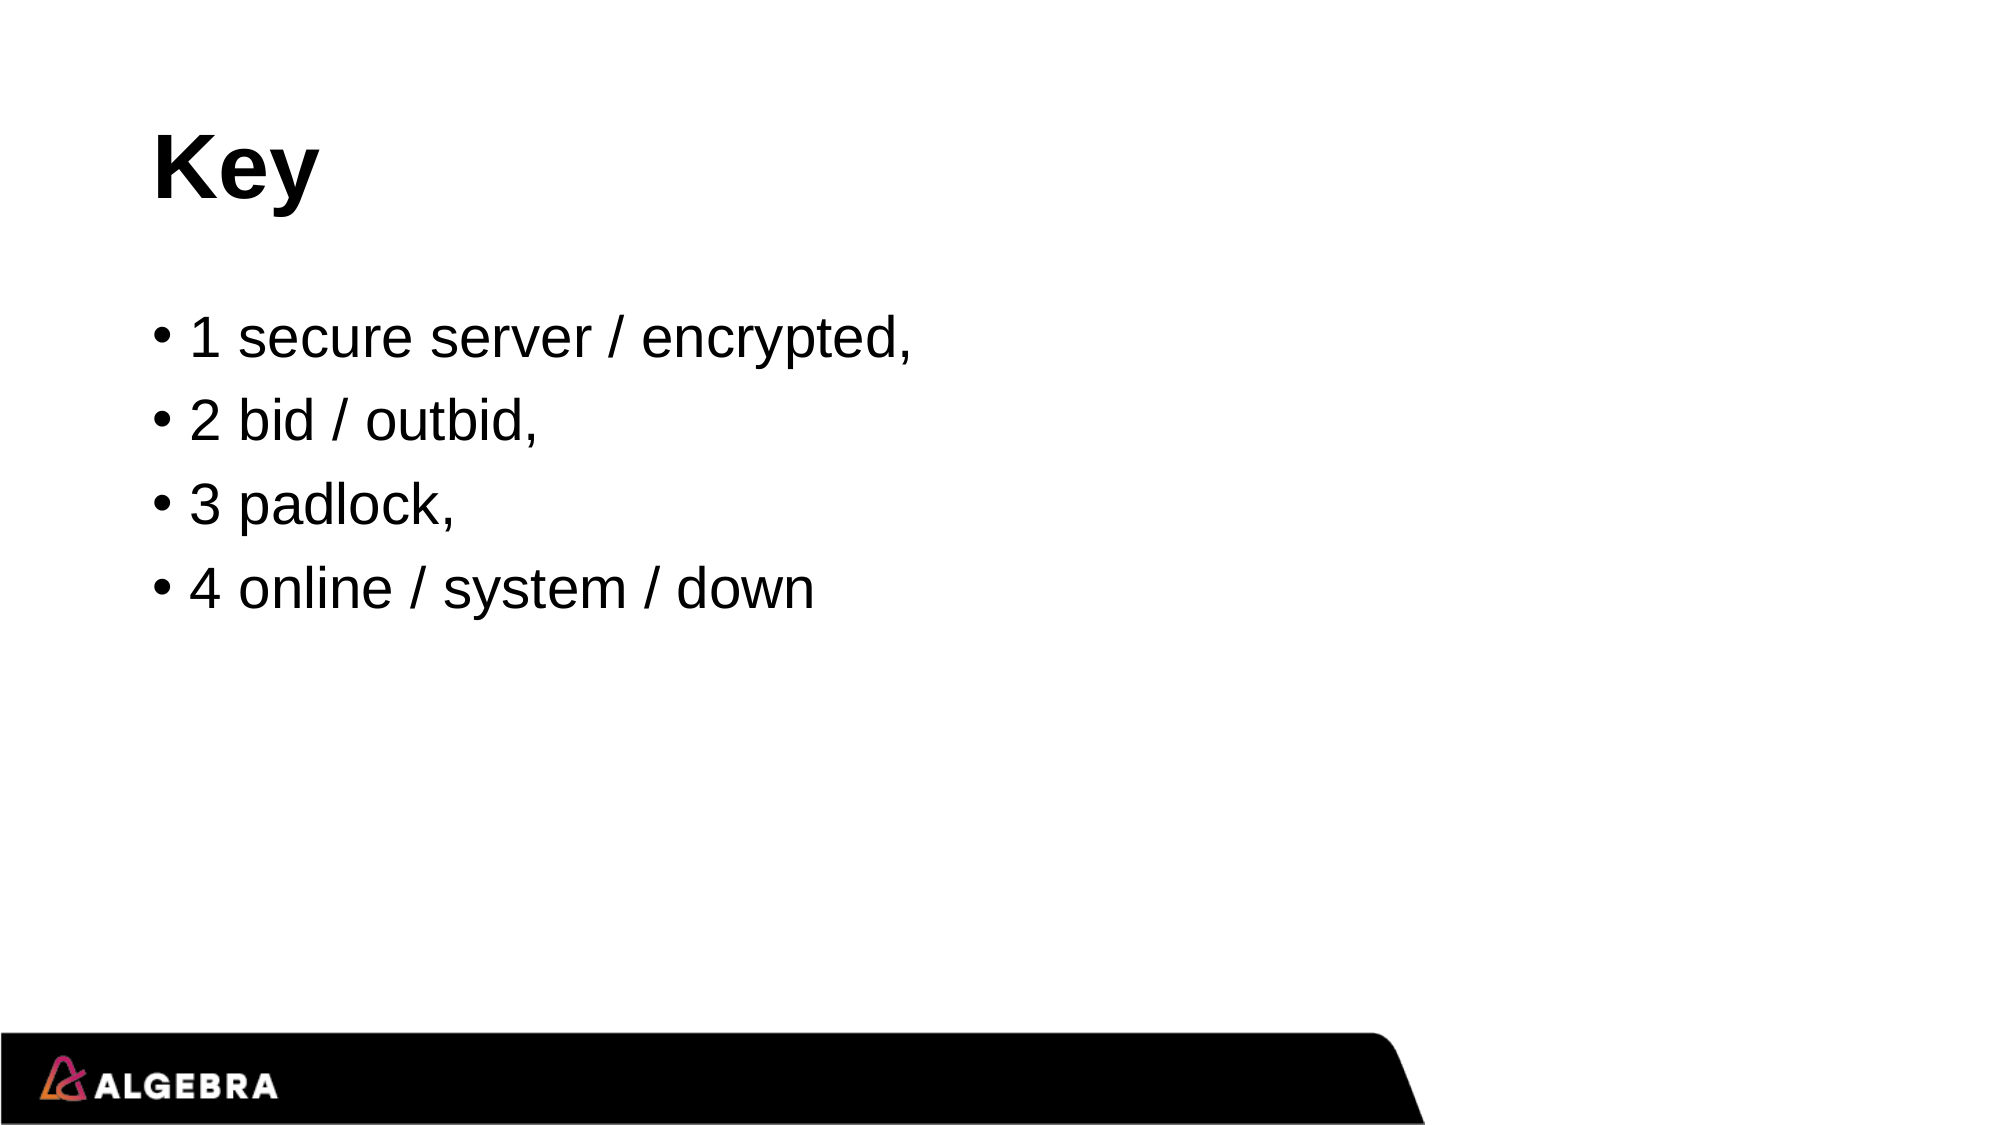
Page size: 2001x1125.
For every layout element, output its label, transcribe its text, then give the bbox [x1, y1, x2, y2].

list 1 secure server / encrypted, 2 bid / outbid, 3 padlock, 4 online / system / down [137, 299, 1863, 1014]
title Key [137, 59, 1863, 278]
picture [0, 1032, 1425, 1125]
